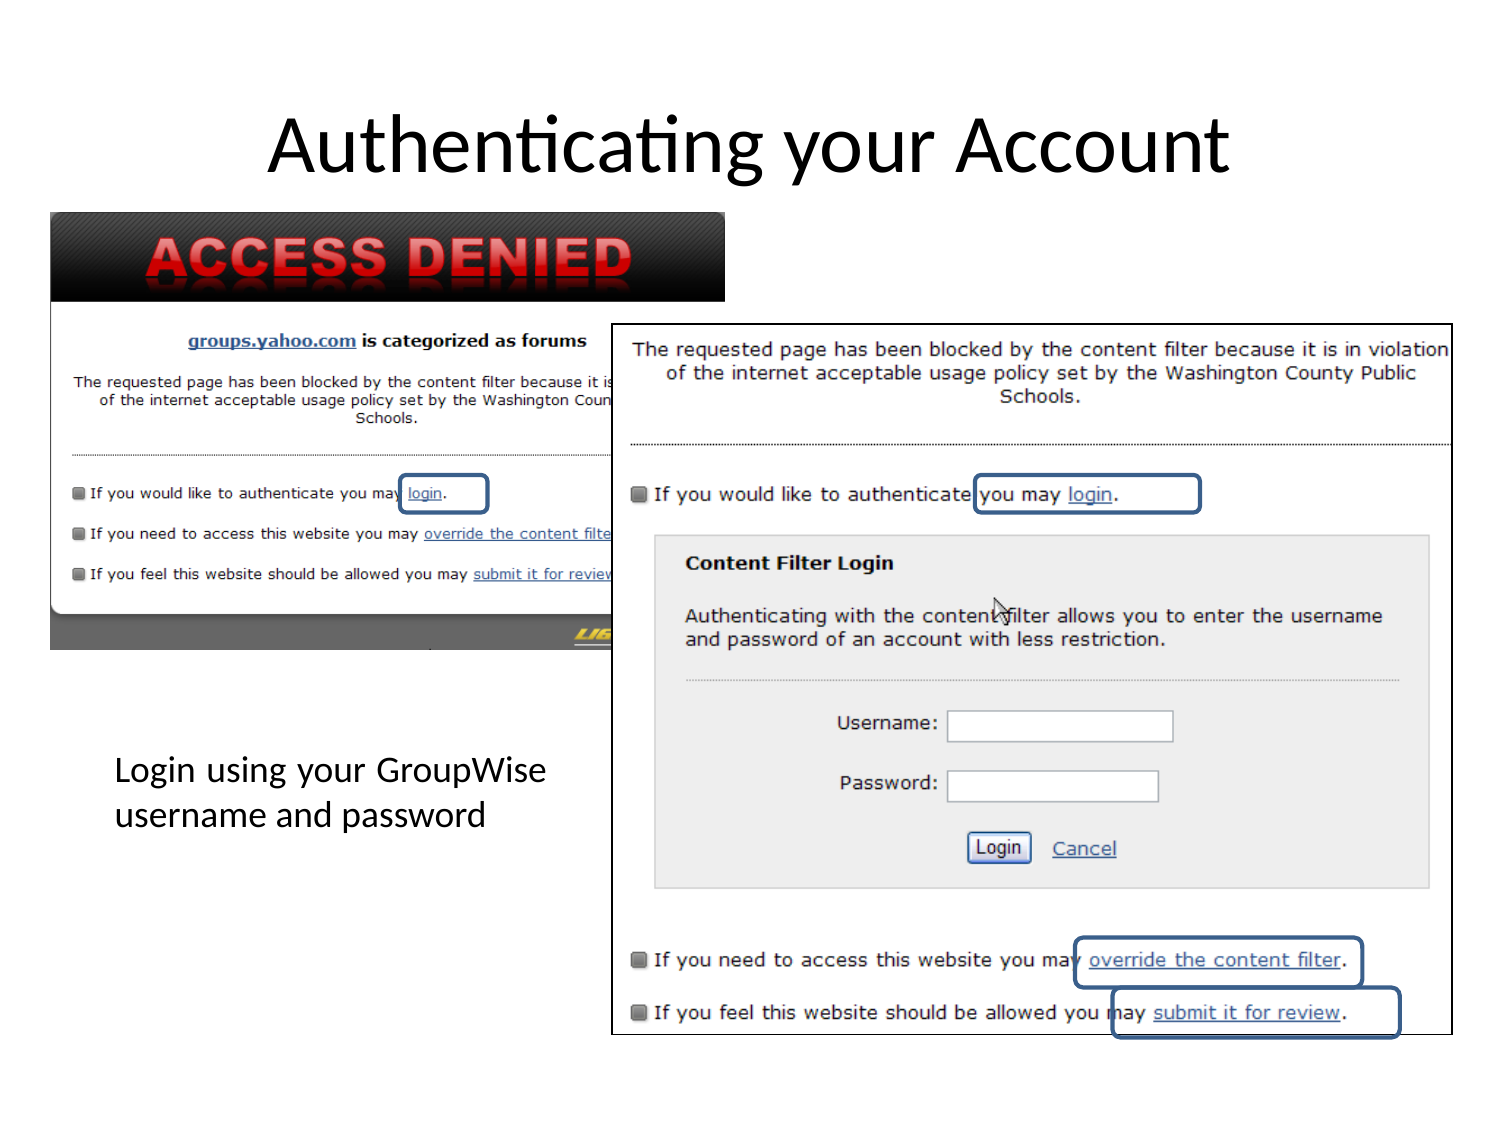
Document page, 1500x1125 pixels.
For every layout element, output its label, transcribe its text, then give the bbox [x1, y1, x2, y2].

picture [49, 212, 725, 651]
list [612, 324, 1452, 1034]
text_box Login using your GroupWise username and password [99, 737, 563, 843]
title Authenticating your Account [75, 45, 1425, 233]
